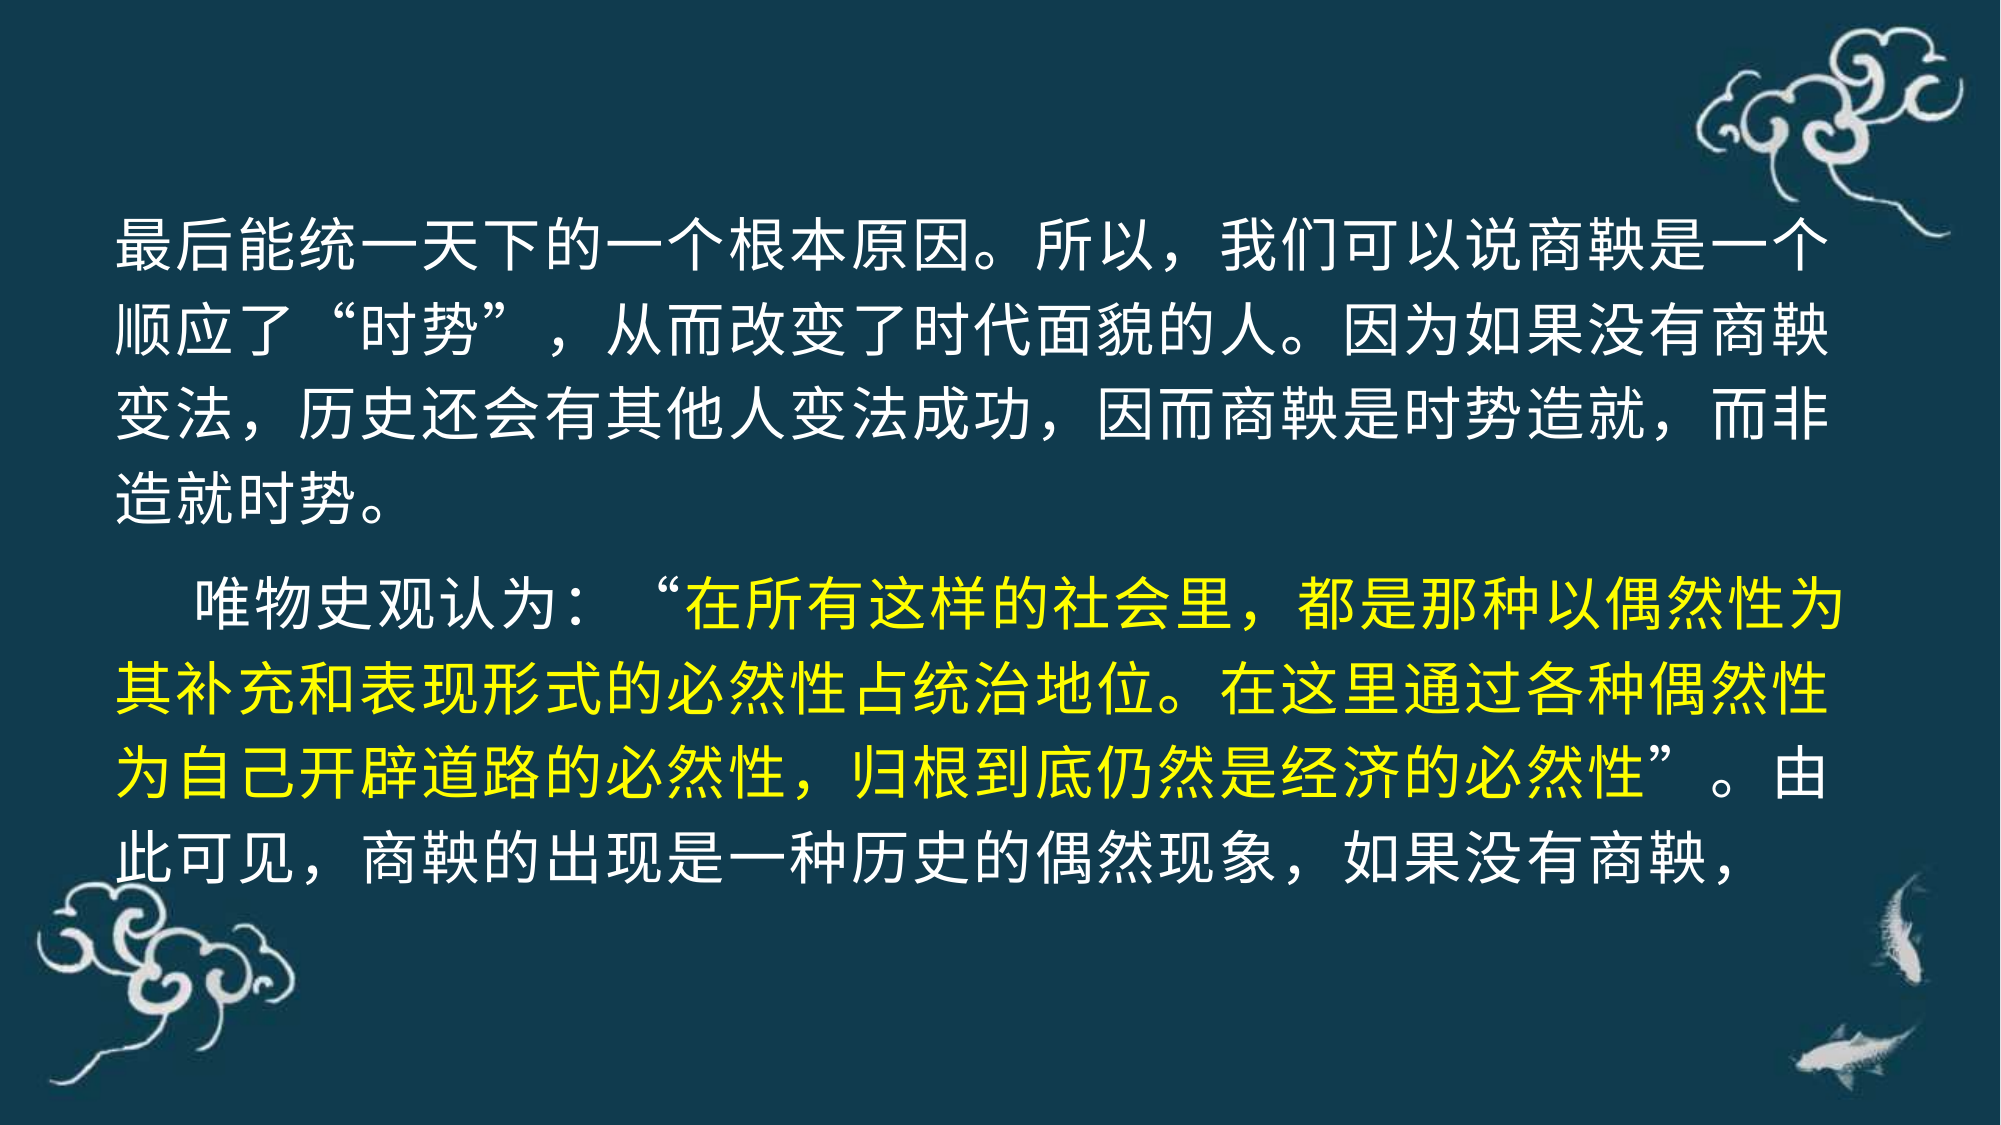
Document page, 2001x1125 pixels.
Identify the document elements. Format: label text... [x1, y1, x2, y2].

list 最后能统一天下的一个根本原因。所以，我们可以说商鞅是一个顺应了“时势”，从而改变了时代面貌的人。因为如果没有商鞅变法，历史还会有其他人变法成功，因而商鞅是时势造就，而非造就时势。 唯物史观认为：“在所有这样的社会里，都是那种以偶然性为其补充和表现形式的必然性占统治地位。在这里通过各种偶然性为自己开辟道路的必然性，归根到底仍然是经济的必然性”。由此可见，商鞅的出现是一种历史的偶然现象，如果没有商鞅， [99, 186, 1900, 1125]
picture [0, 0, 2001, 1125]
